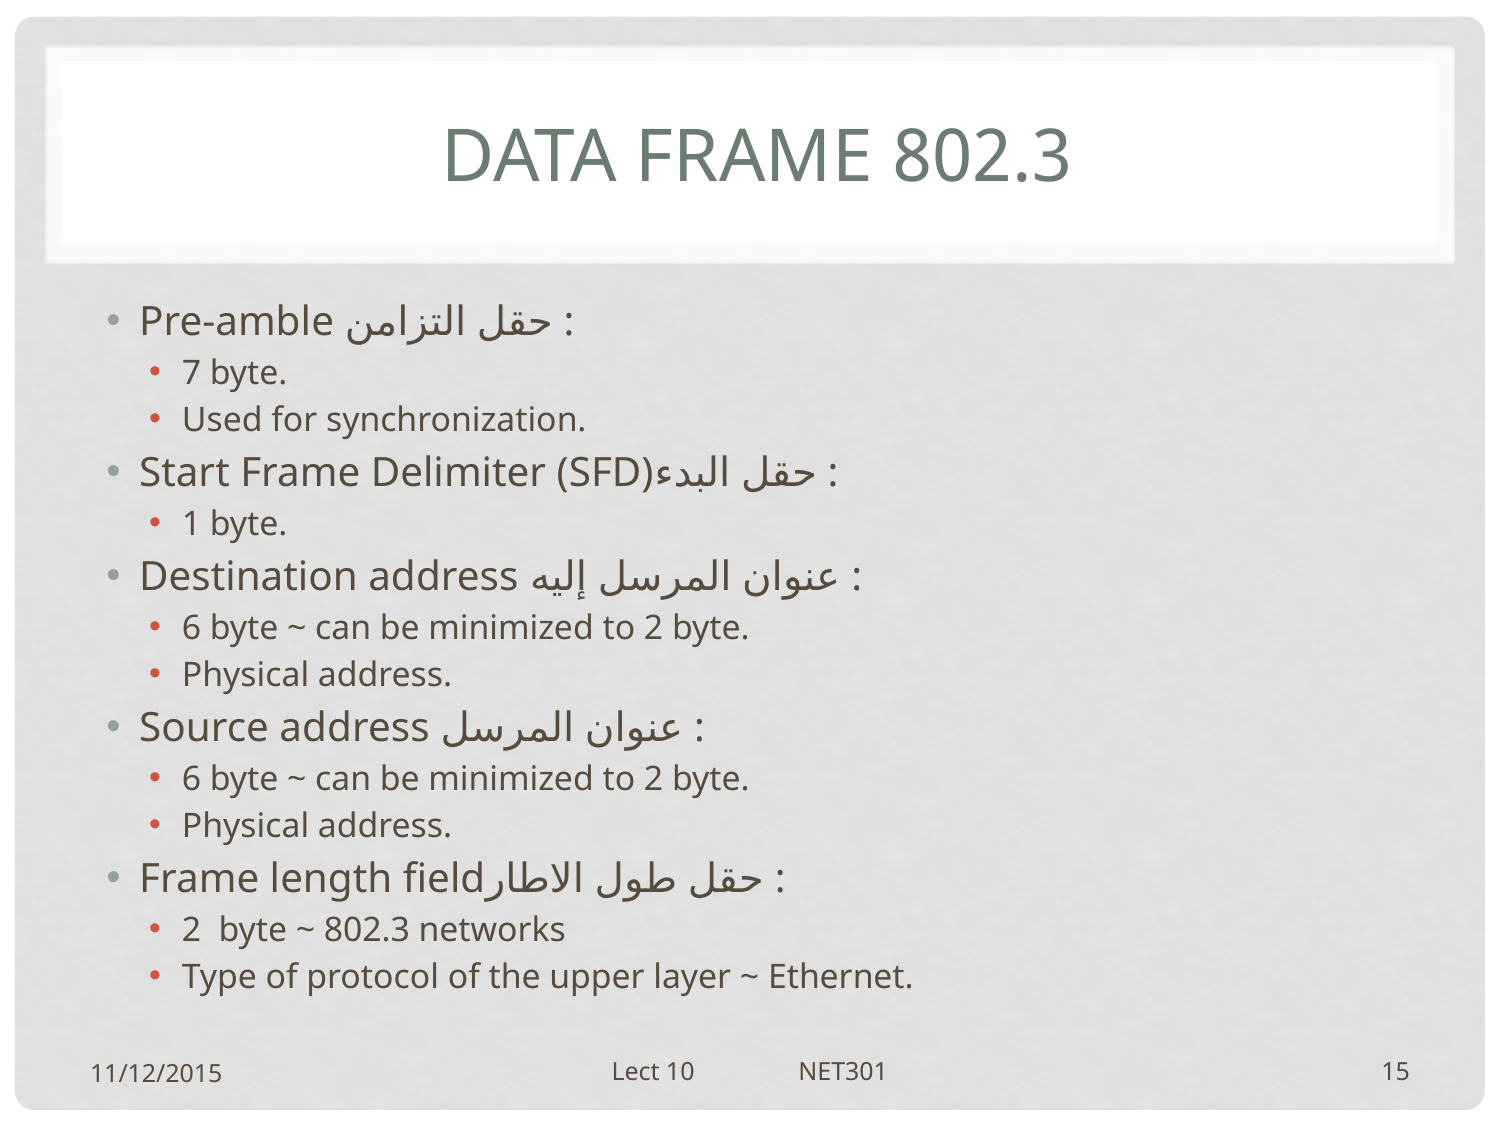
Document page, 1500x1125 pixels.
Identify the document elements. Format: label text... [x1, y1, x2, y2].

footer Lect 10 NET301 [512, 1042, 988, 1103]
list Pre-amble حقل التزامن : 7 byte. Used for synchronization. Start Frame Delimiter (SFD)حقل البدء : 1 byte. Destination address عنوان المرسل إليه : 6 byte ~ can be minimized to 2 byte. Physical address. Source address عنوان المرسل : 6 byte ~ can be minimized to 2 byte. Physical address. Frame length fieldحقل طول الاطار : 2 byte ~ 802.3 networks Type of protocol of the upper layer ~ Ethernet. [75, 287, 1425, 1005]
title 802.3 data frame [69, 66, 1425, 238]
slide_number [75, 1042, 425, 1103]
slide_number 15 [1074, 1042, 1425, 1103]
